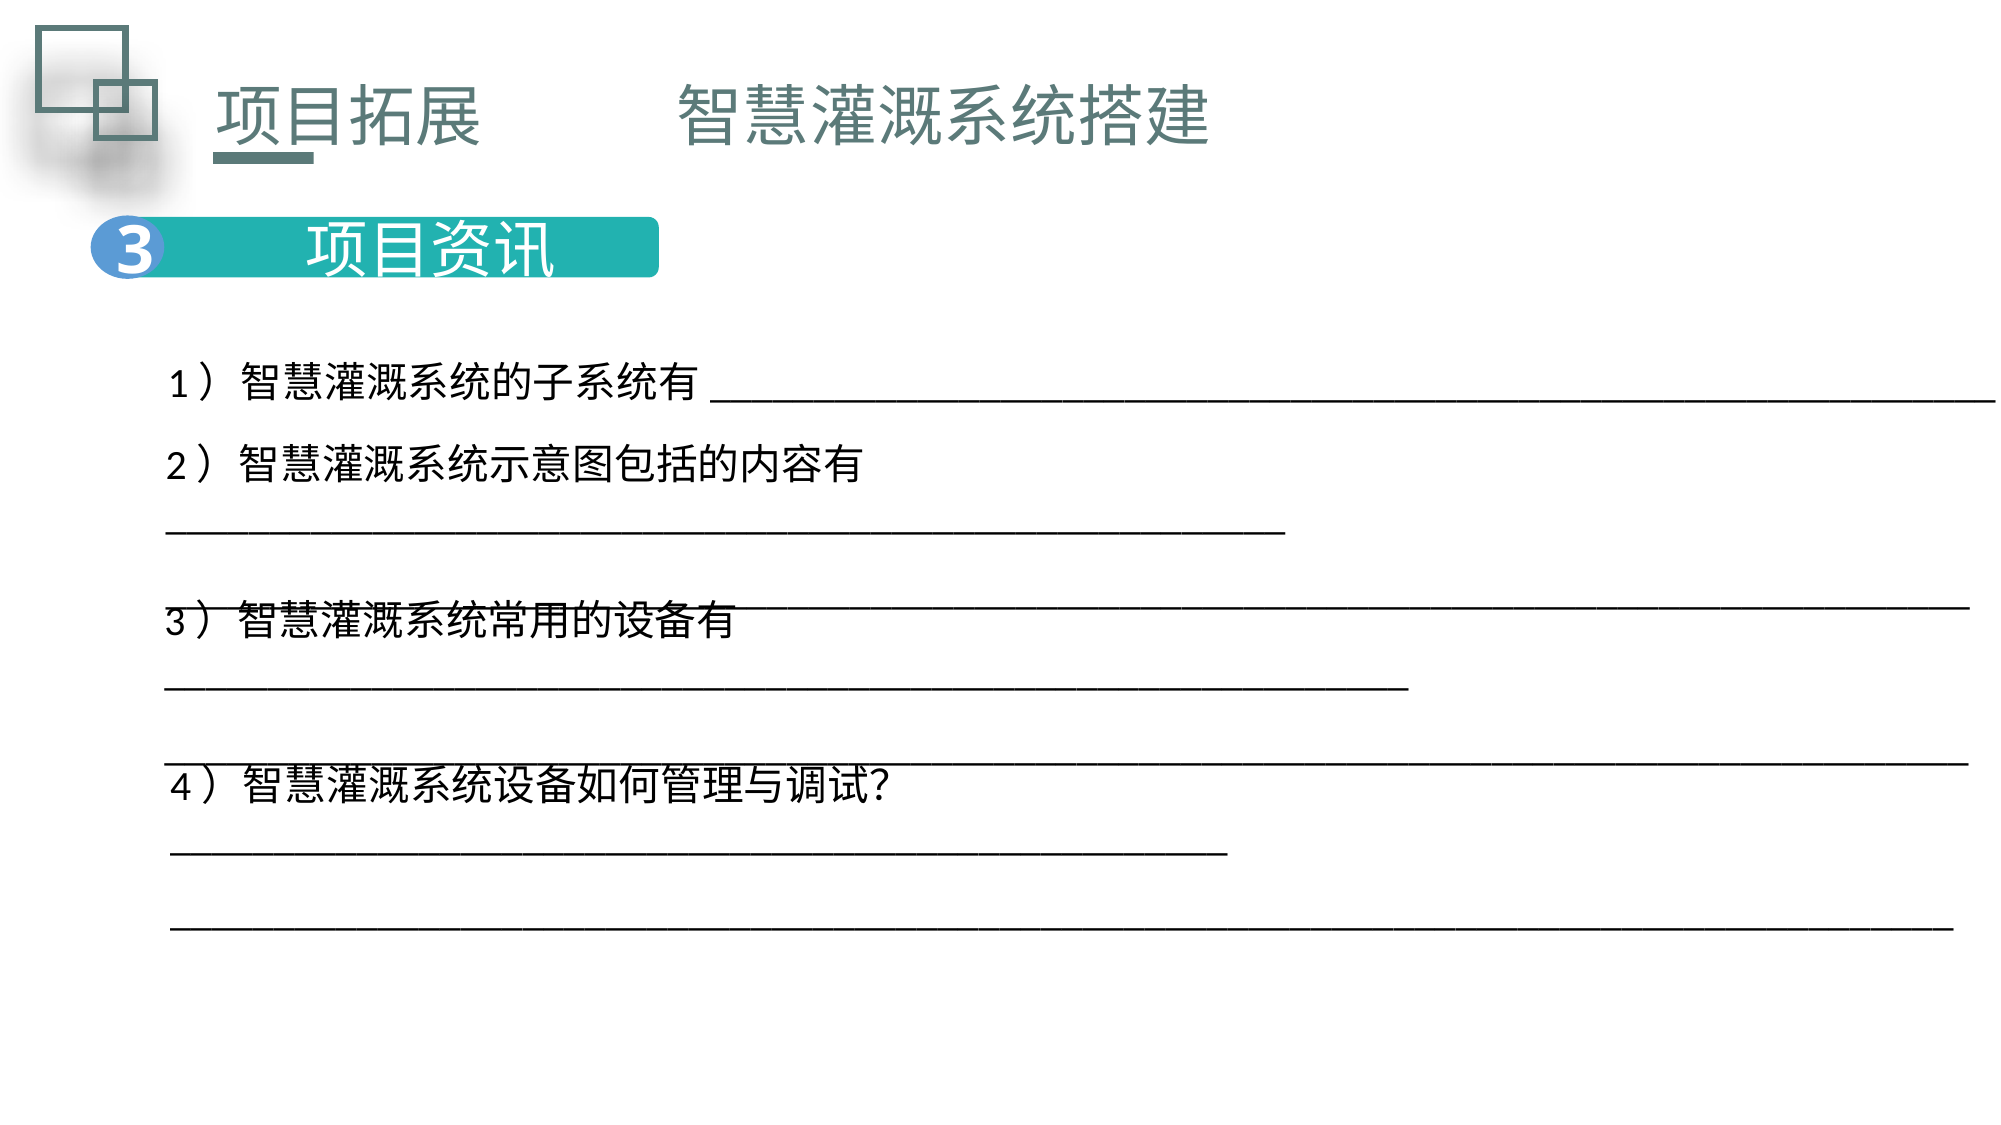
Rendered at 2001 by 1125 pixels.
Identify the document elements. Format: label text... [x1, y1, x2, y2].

text_box [37, 27, 127, 111]
text_box 3）智慧灌溉系统常用的设备有____________________________________________________________ _______________________________________________________________________________________ [149, 586, 2000, 776]
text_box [90, 215, 659, 279]
text_box 2）智慧灌溉系统示意图包括的内容有______________________________________________________ _______________________________________________________________________________________ [150, 430, 1989, 586]
text_box 4）智慧灌溉系统设备如何管理与调试？___________________________________________________ ______________________________________________________________________________________ [155, 751, 1989, 942]
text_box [173, 66, 1496, 164]
text_box 1）智慧灌溉系统的子系统有______________________________________________________________ [152, 348, 2000, 414]
text_box [95, 81, 156, 139]
